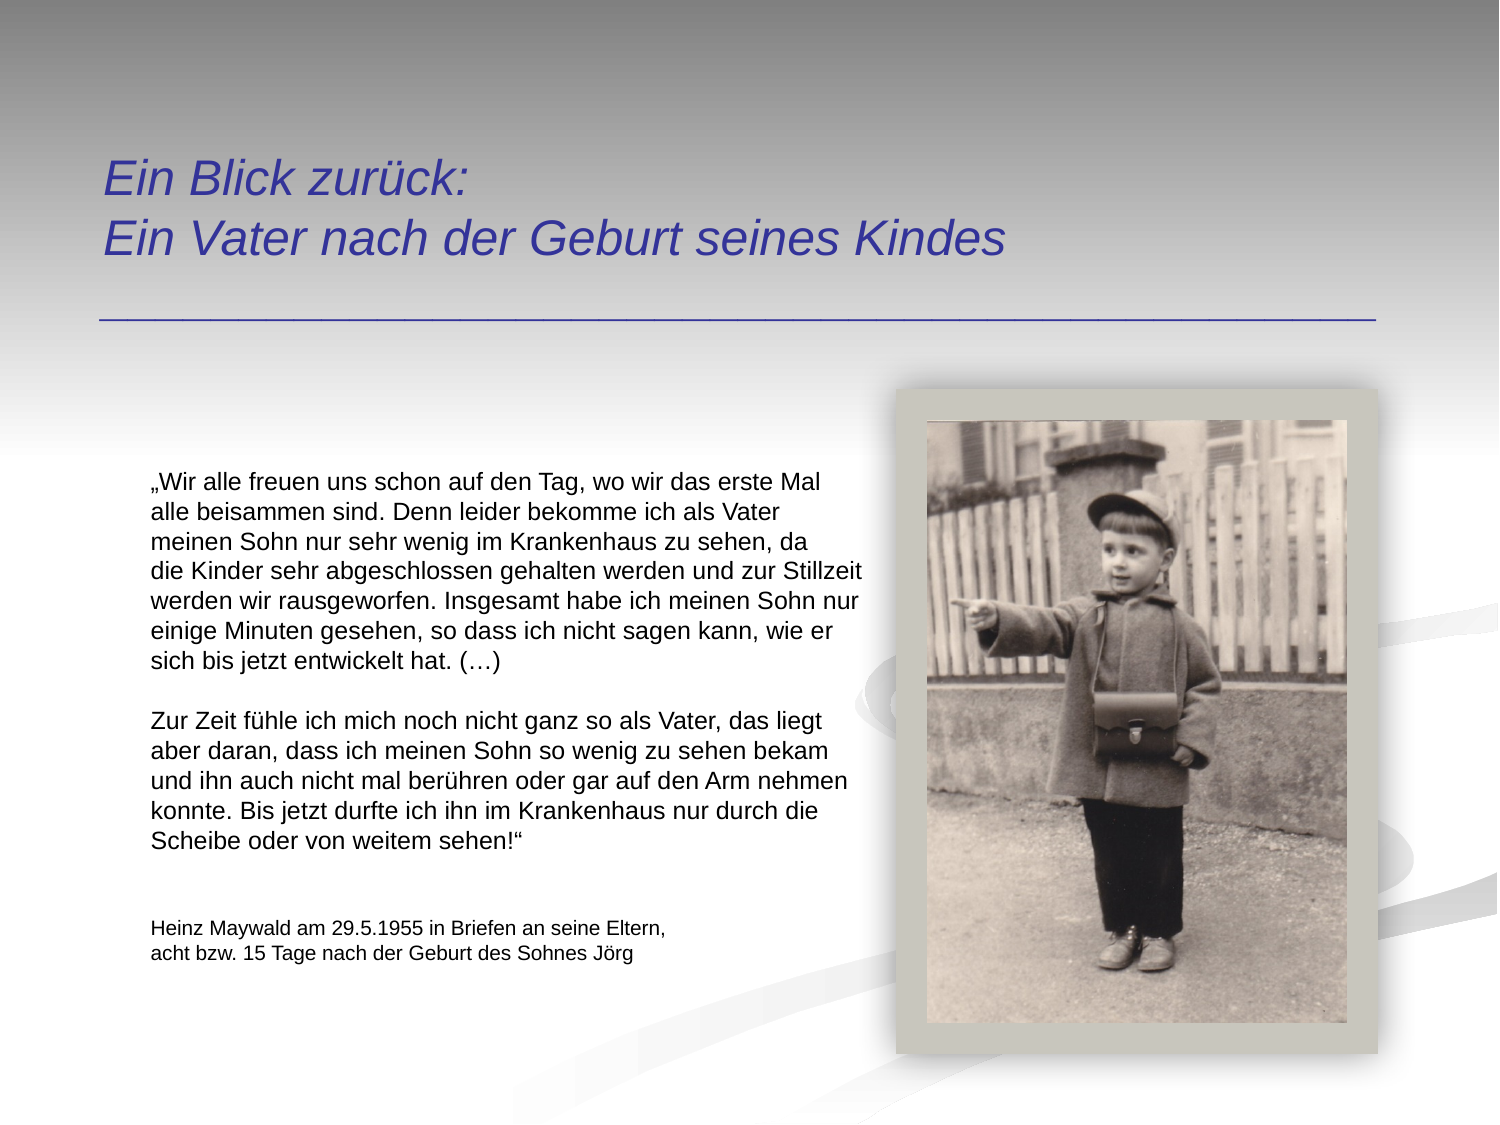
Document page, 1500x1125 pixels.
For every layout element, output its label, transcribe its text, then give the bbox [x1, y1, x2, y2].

text_box Ein Blick zurück: Ein Vater nach der Geburt seines Kindes ______________________________________________ [88, 78, 1424, 333]
picture [926, 419, 1348, 1023]
title „Wir alle freuen uns schon auf den Tag, wo wir das erste Mal alle beisammen sind. Denn leider bekomme ich als Vater meinen Sohn nur sehr wenig im Krankenhaus zu sehen, da die Kinder sehr abgeschlossen gehalten werden und zur Stillzeit werden wir rausgeworfen. Insgesamt habe ich meinen Sohn nur einige Minuten gesehen, so dass ich nicht sagen kann, wie er sich bis jetzt entwickelt hat. (…) Zur Zeit fühle ich mich noch nicht ganz so als Vater, das liegt aber daran, dass ich meinen Sohn so wenig zu sehen bekam und ihn auch nicht mal berühren oder gar auf den Arm nehmen konnte. Bis jetzt durfte ich ihn im Krankenhaus nur durch die Scheibe oder von weitem sehen!“ Heinz Maywald am 29.5.1955 in Briefen an seine Eltern, acht bzw. 15 Tage nach der Geburt des Sohnes Jörg [135, 430, 869, 1000]
